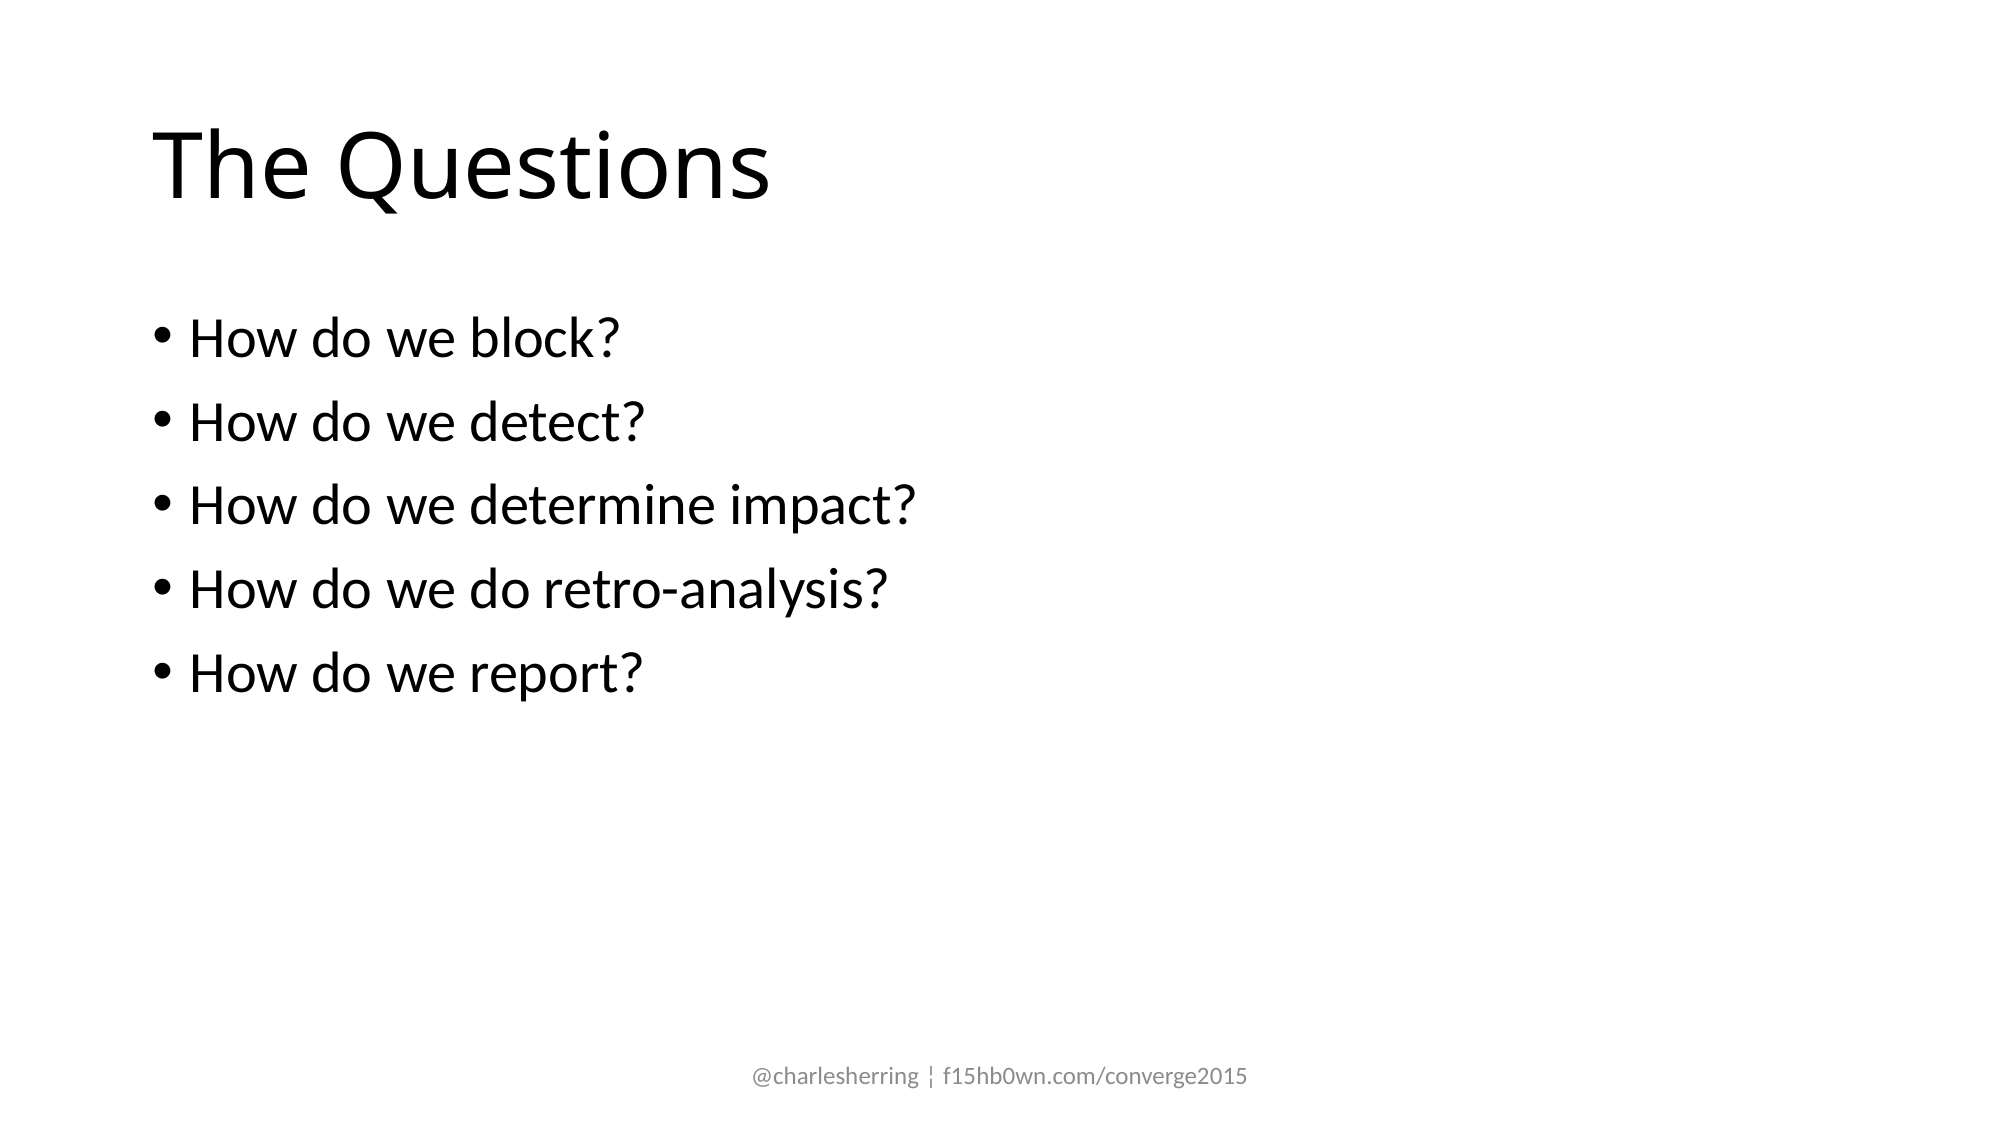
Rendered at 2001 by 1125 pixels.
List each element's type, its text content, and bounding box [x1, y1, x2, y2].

list How do we block? How do we detect? How do we determine impact? How do we do retro-analysis? How do we report? [137, 299, 1863, 1014]
footer @charlesherring ¦ f15hb0wn.com/converge2015 [137, 1044, 1863, 1105]
title The Questions [137, 59, 1863, 278]
